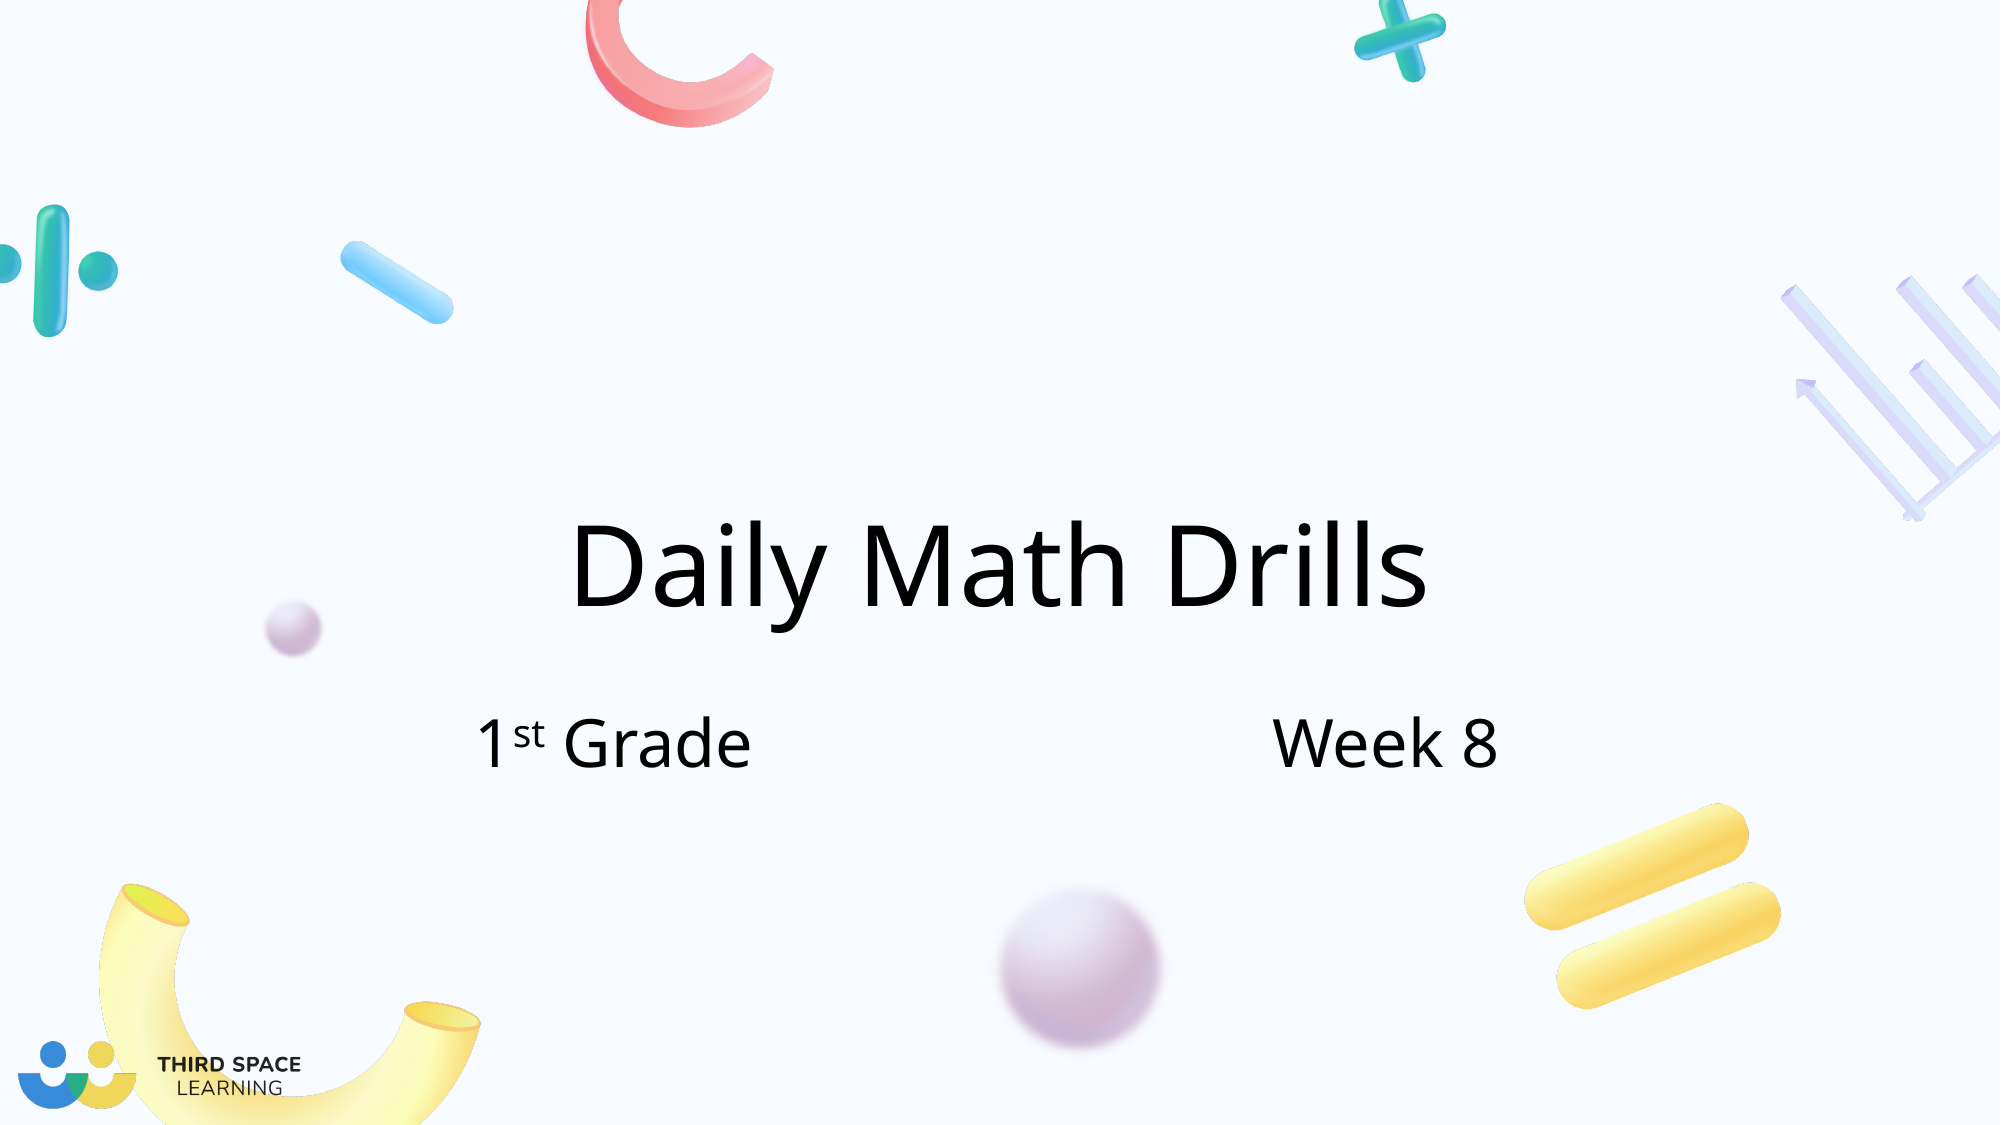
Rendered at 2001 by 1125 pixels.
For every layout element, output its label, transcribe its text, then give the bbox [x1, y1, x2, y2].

list Week 8 [1080, 703, 1692, 821]
picture [0, 0, 2000, 1125]
list 1st Grade [308, 703, 920, 821]
